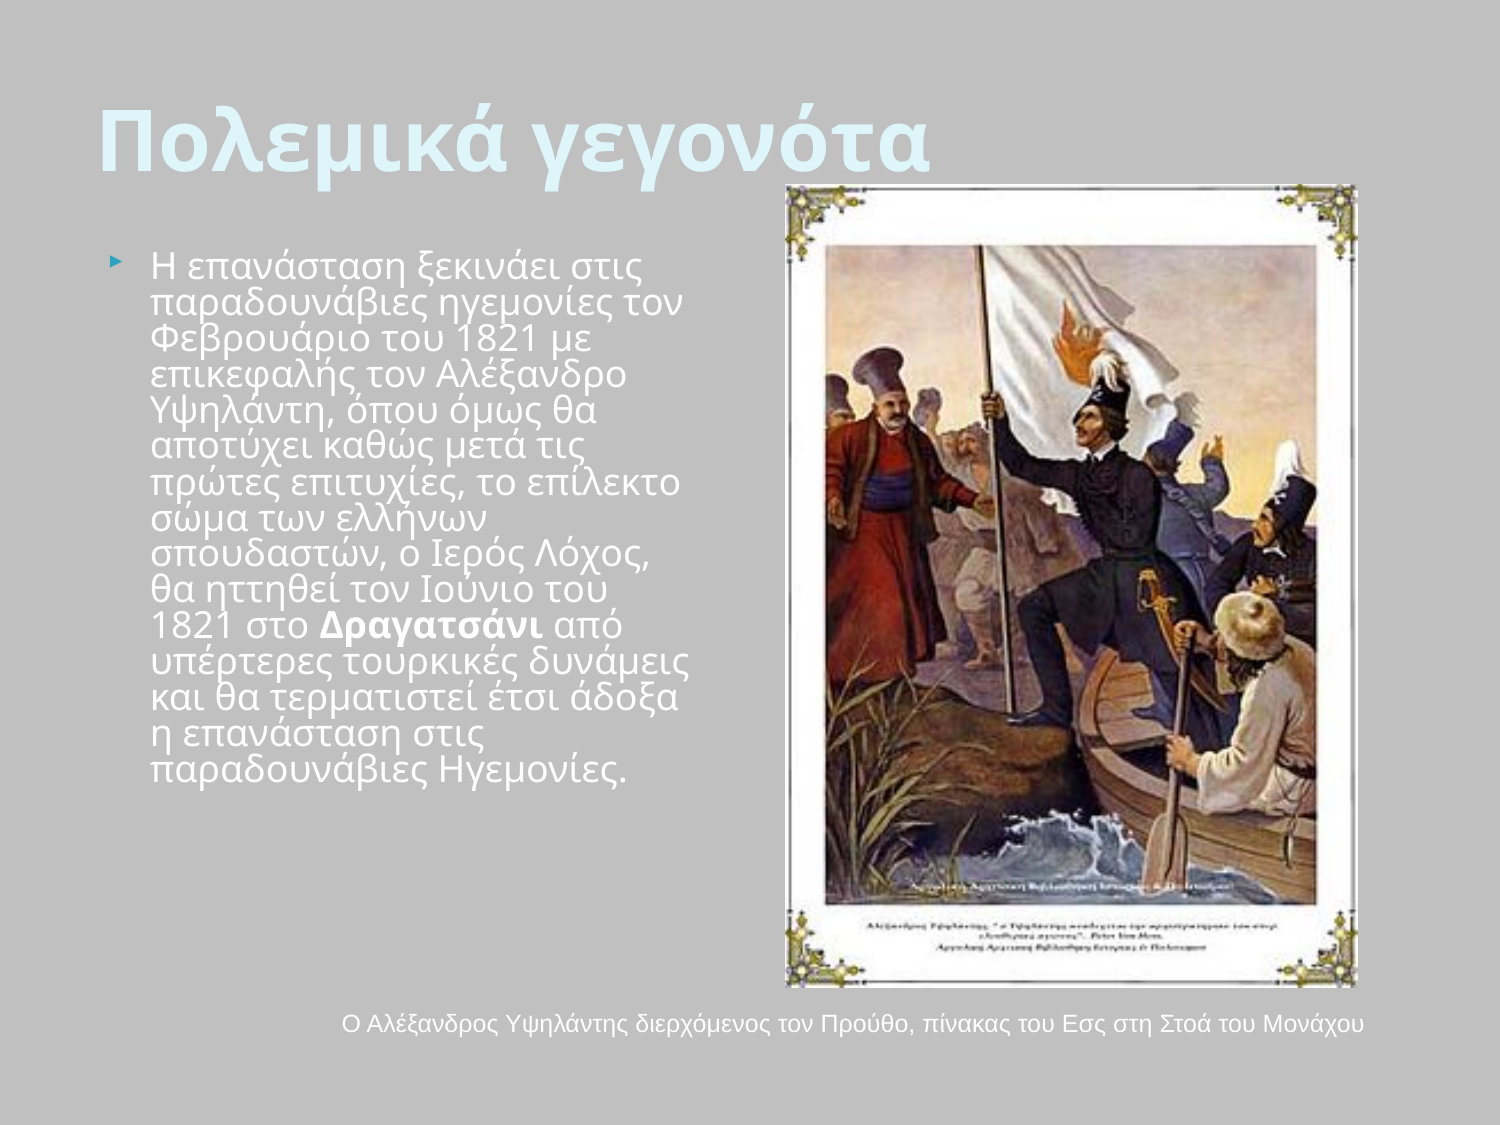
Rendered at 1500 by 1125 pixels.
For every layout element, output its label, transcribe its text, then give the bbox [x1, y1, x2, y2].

picture [785, 184, 1358, 988]
list Η επανάσταση ξεκινάει στις παραδουνάβιες ηγεμονίες τον Φεβρουάριο του 1821 με επικεφαλής τον Αλέξανδρο Υψηλάντη, όπου όμως θα αποτύχει καθώς μετά τις πρώτες επιτυχίες, το επίλεκτο σώμα των ελλήνων σπουδαστών, ο Ιερός Λόχος, θα ηττηθεί τον Ιούνιο του 1821 στο Δραγατσάνι από υπέρτερες τουρκικές δυνάμεις και θα τερματιστεί έτσι άδοξα η επανάσταση στις παραδουνάβιες Ηγεμονίες. [74, 242, 715, 965]
text_box Ο Αλέξανδρος Υψηλάντης διερχόμενος τον Προύθο, πίνακας του Εσς στη Στοά του Μονάχου [326, 999, 1389, 1045]
title Πολεμικά γεγονότα [80, 43, 1431, 232]
